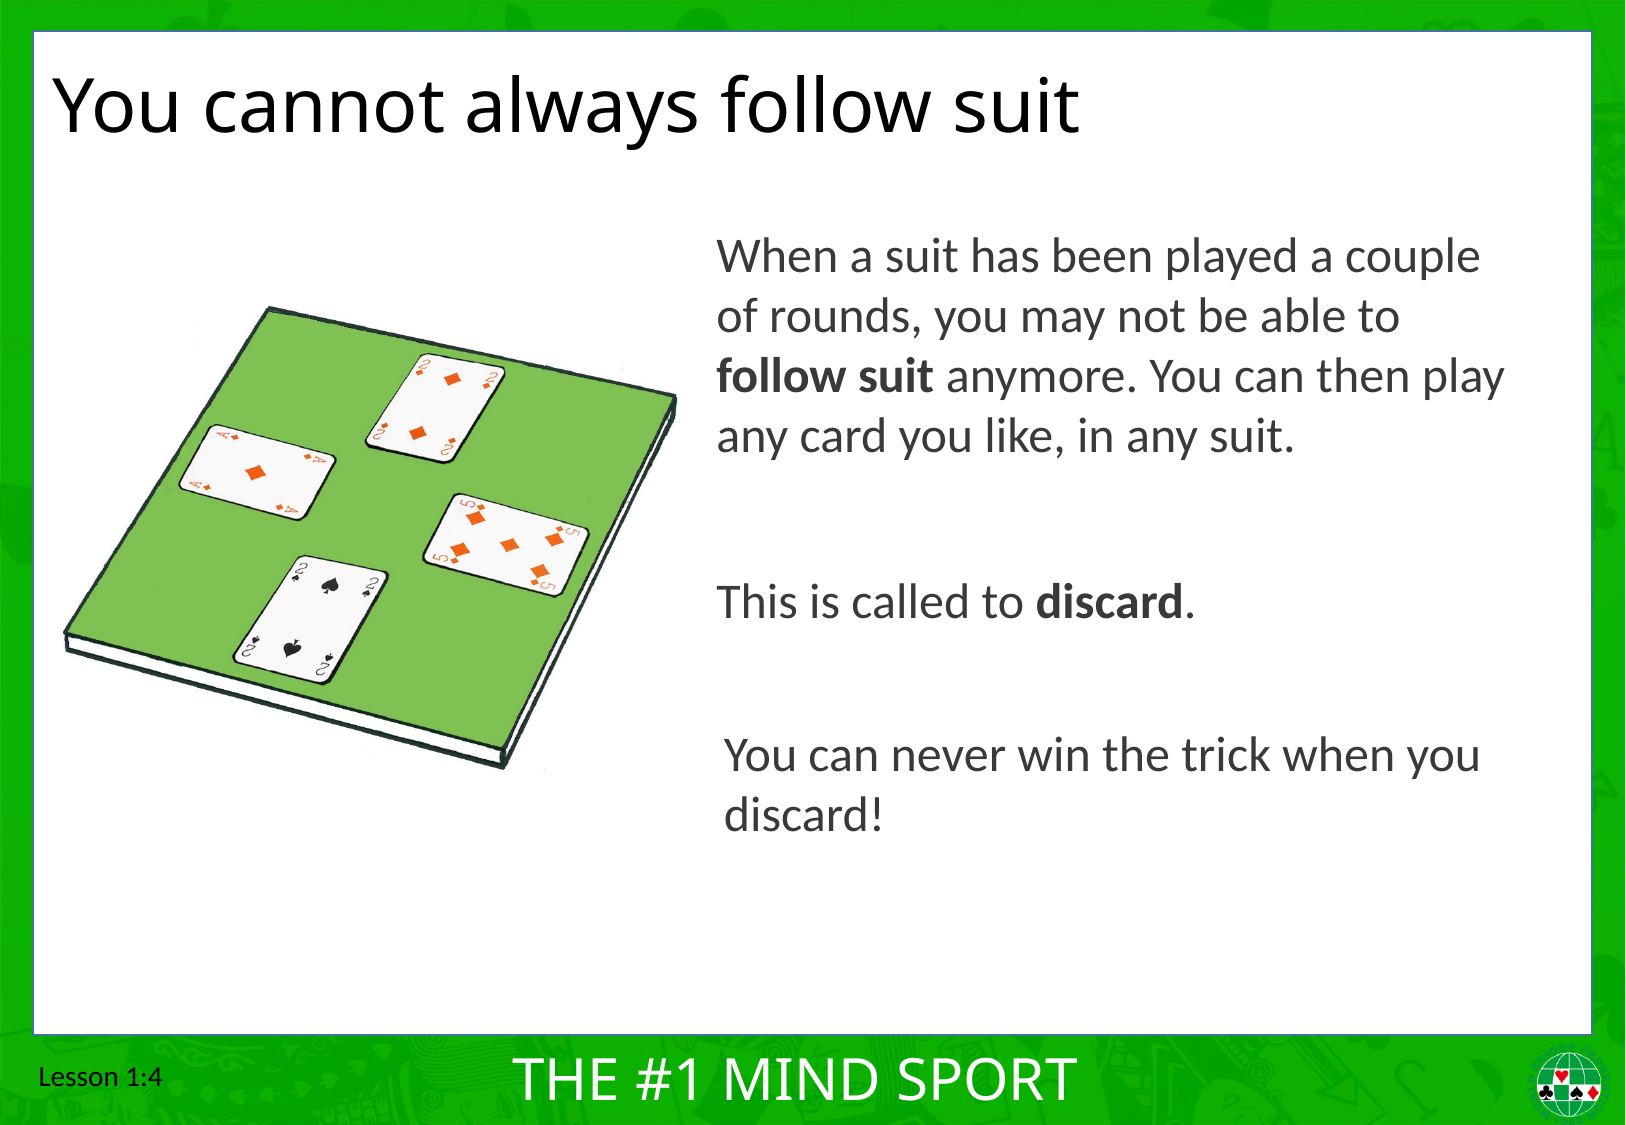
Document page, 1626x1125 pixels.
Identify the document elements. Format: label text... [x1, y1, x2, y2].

text_box You can never win the trick when you discard! [709, 714, 1507, 849]
title You cannot always follow suit [37, 38, 1566, 179]
picture [0, 0, 1626, 1125]
text_box When a suit has been played a couple of rounds, you may not be able to follow suit anymore. You can then play any card you like, in any suit. [701, 215, 1529, 470]
text_box This is called to discard. [701, 560, 1499, 636]
